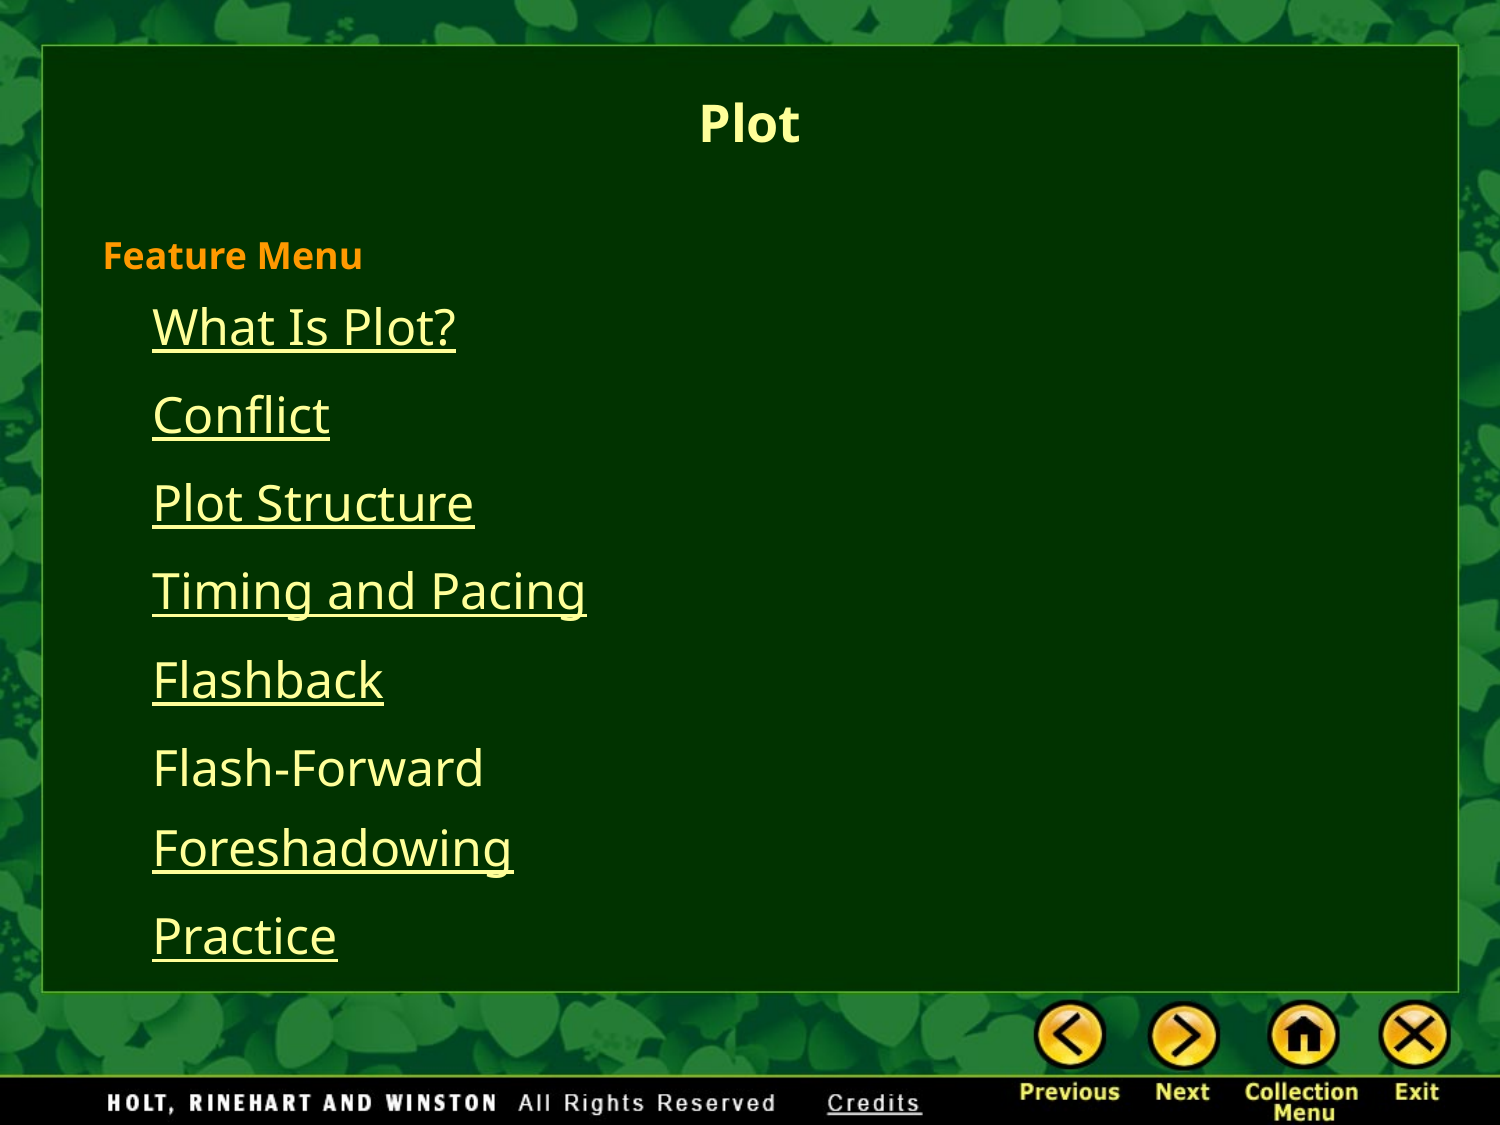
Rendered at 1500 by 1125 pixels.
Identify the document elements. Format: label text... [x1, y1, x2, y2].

text_box What Is Plot? Conflict Plot Structure Timing and Pacing Flashback Flash-Forward Foreshadowing Practice [137, 287, 1413, 981]
text_box [974, 987, 1138, 1125]
text_box Feature Menu [87, 224, 452, 285]
picture [0, 0, 1500, 1125]
title Plot [74, 56, 1426, 188]
text_box [1237, 987, 1363, 1125]
